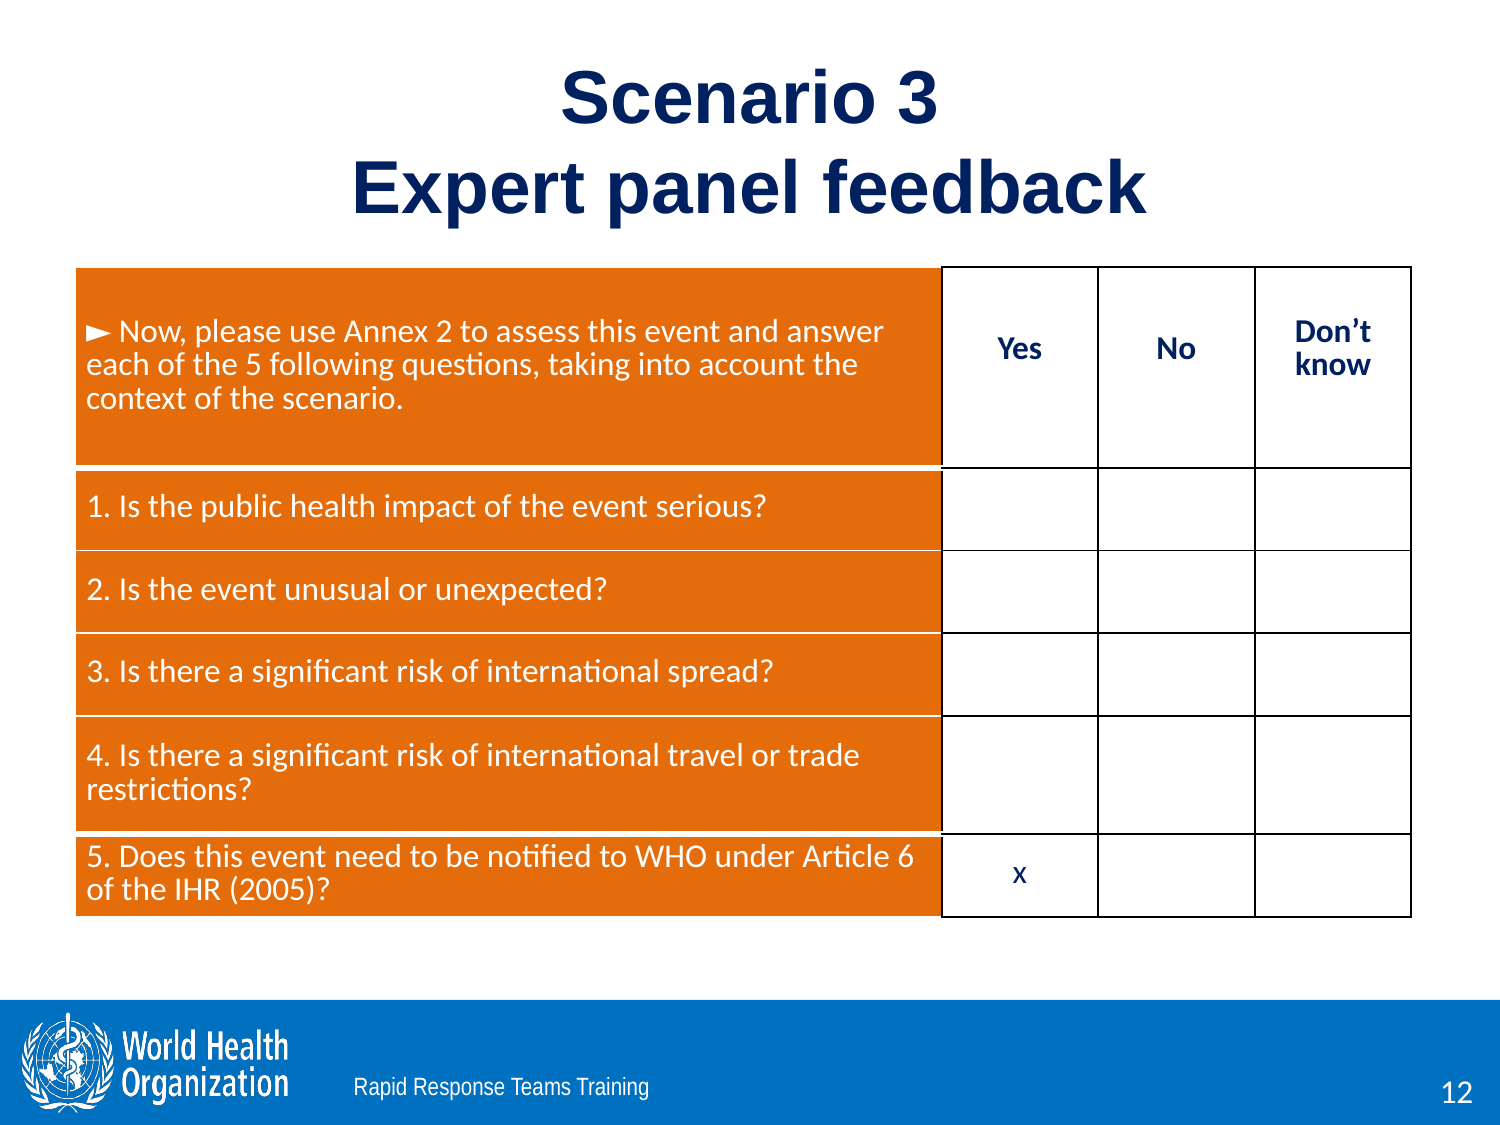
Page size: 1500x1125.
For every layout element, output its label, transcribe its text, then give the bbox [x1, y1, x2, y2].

table_cell [1256, 469, 1410, 550]
table_header No [1099, 268, 1254, 467]
table_cell [943, 717, 1097, 833]
table_cell 1. Is the public health impact of the event serious? [76, 471, 941, 550]
table_cell [1099, 717, 1254, 833]
table_cell [1256, 835, 1410, 916]
table_cell 2. Is the event unusual or unexpected? [76, 551, 941, 632]
table_cell 4. Is there a significant risk of international travel or trade restrictions? [76, 717, 941, 831]
table_cell [1099, 835, 1254, 916]
table_cell [943, 469, 1097, 550]
table_cell 5. Does this event need to be notified to WHO under Article 6 of the IHR (2005)? [76, 837, 941, 916]
table_cell [1256, 634, 1410, 715]
table_header Don’t know [1256, 268, 1410, 467]
table_cell [1099, 634, 1254, 715]
table_cell [1099, 469, 1254, 550]
table_header ► Now, please use Annex 2 to assess this event and answer each of the 5 following questions, taking into account the context of the scenario. [76, 268, 941, 465]
table_cell [1099, 551, 1254, 632]
table_cell 3. Is there a significant risk of international spread? [76, 634, 941, 715]
table_cell [943, 634, 1097, 715]
table_cell [943, 551, 1097, 632]
table_cell [1256, 717, 1410, 833]
table_header Yes [943, 268, 1097, 467]
table_cell x [943, 835, 1097, 916]
table_cell [1256, 551, 1410, 632]
title Scenario 3 Expert panel feedback [75, 45, 1425, 233]
picture [21, 1012, 288, 1113]
